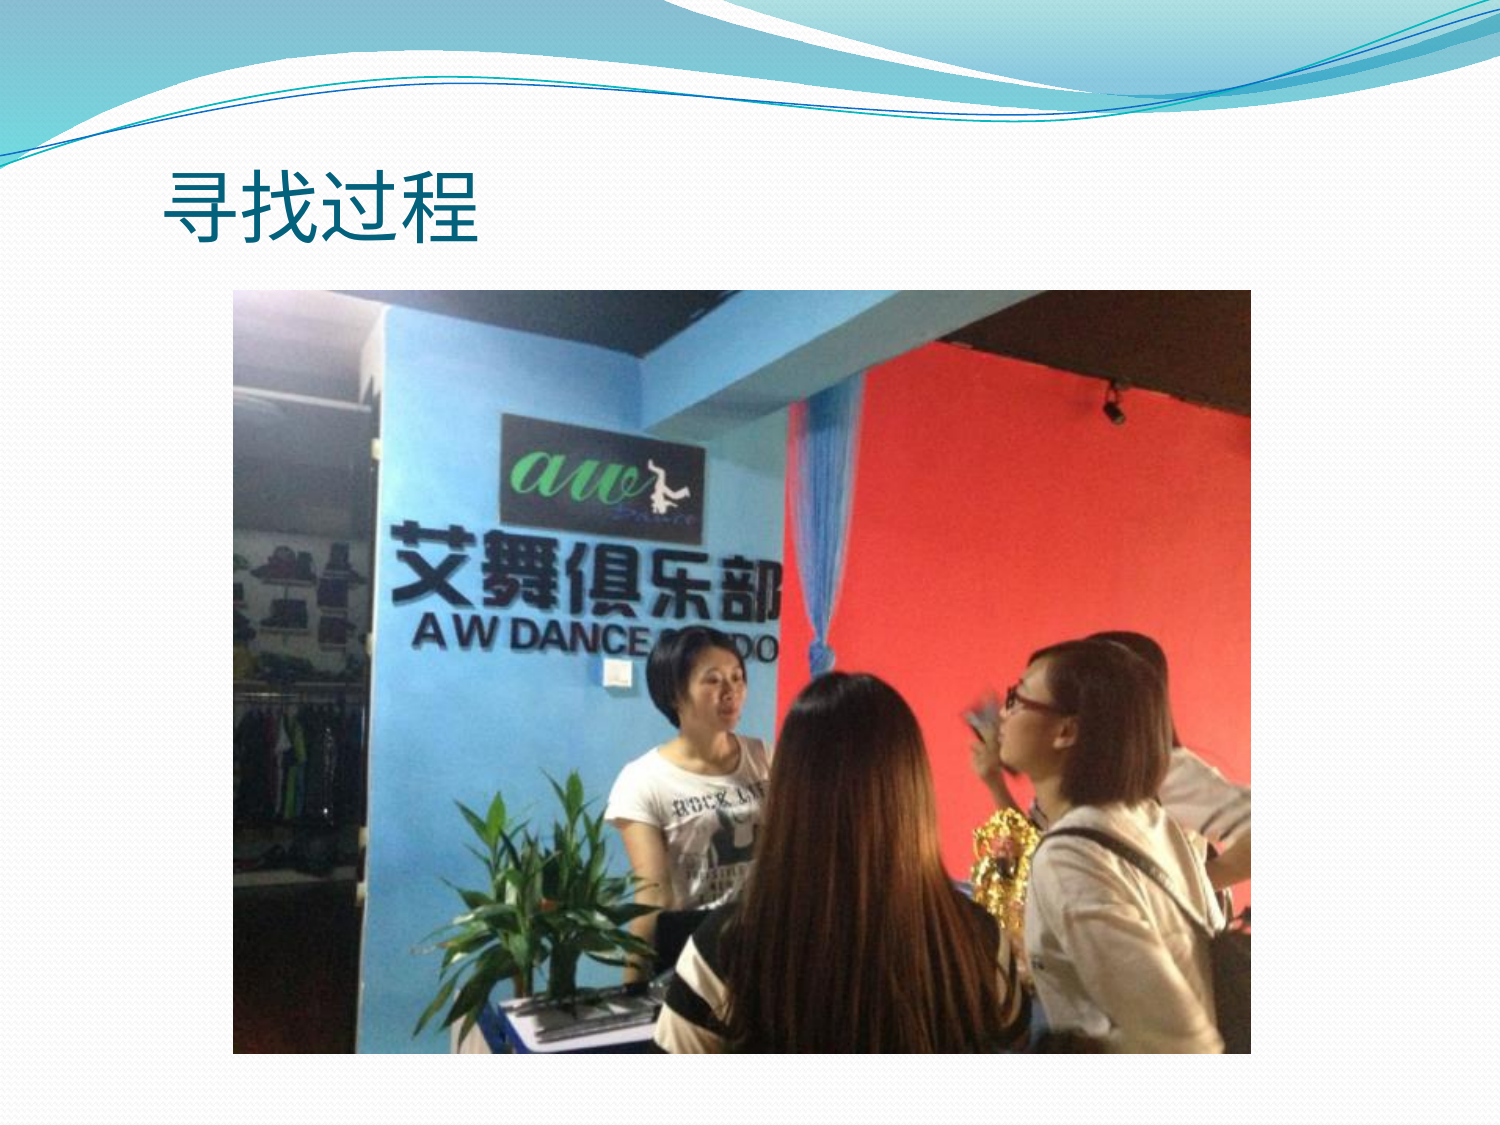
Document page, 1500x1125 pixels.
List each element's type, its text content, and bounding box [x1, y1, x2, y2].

picture [232, 290, 1251, 1054]
title 寻找过程 [159, 149, 1164, 254]
